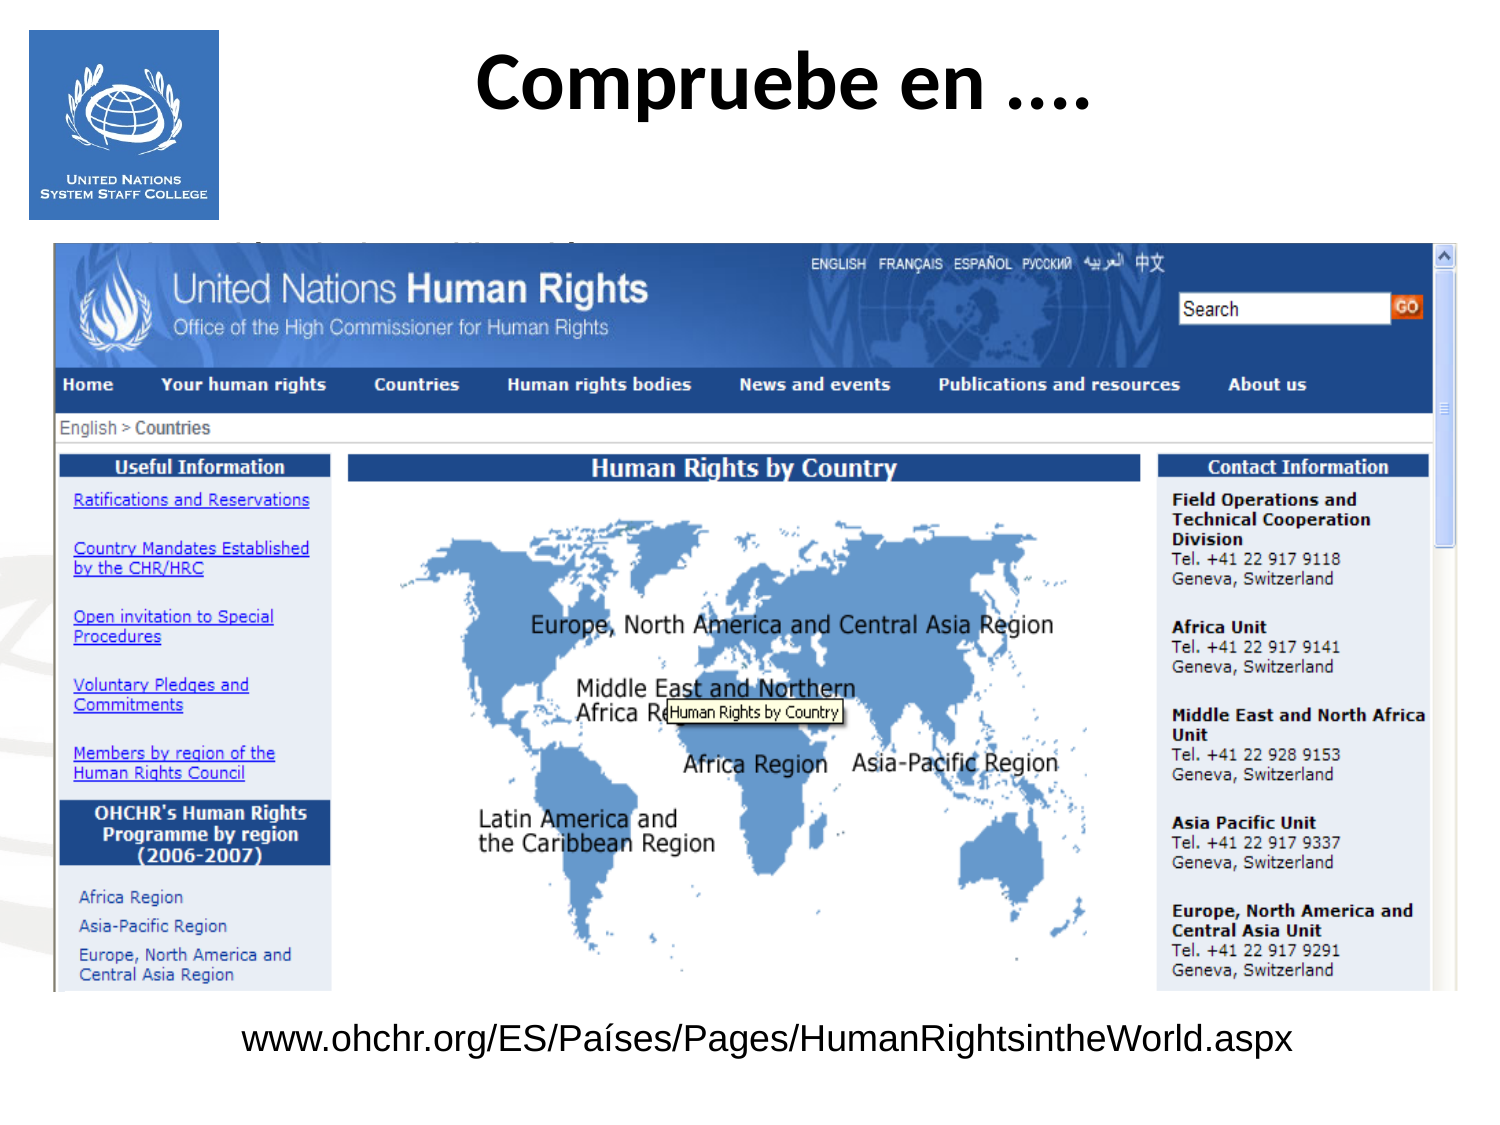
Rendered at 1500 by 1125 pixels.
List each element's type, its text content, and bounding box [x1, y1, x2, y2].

picture [29, 30, 147, 220]
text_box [52, 243, 1471, 1083]
text_box ... Situación de la ratificación ... Si hay un compromiso del país ante el Comité de Derechos Humanos ... Observaciones Finales Recientes del Órgano creado en virtud de Tratado ... Recientes informes de los Estados a los Órganos creados en virtud de Tratados ... Recientes visitas de los Relatores Especiales o de declaraciones y comunicaciones al país ... Calendario de eventos y visitas del SP al país ... Resultados recientes de los mecanismos de vigilancia de los instrumentos de agencias especializadas (por ejemplo, los órganos de control de la OIT) [57, 149, 1483, 1003]
title Compruebe en .... [147, 18, 1424, 207]
